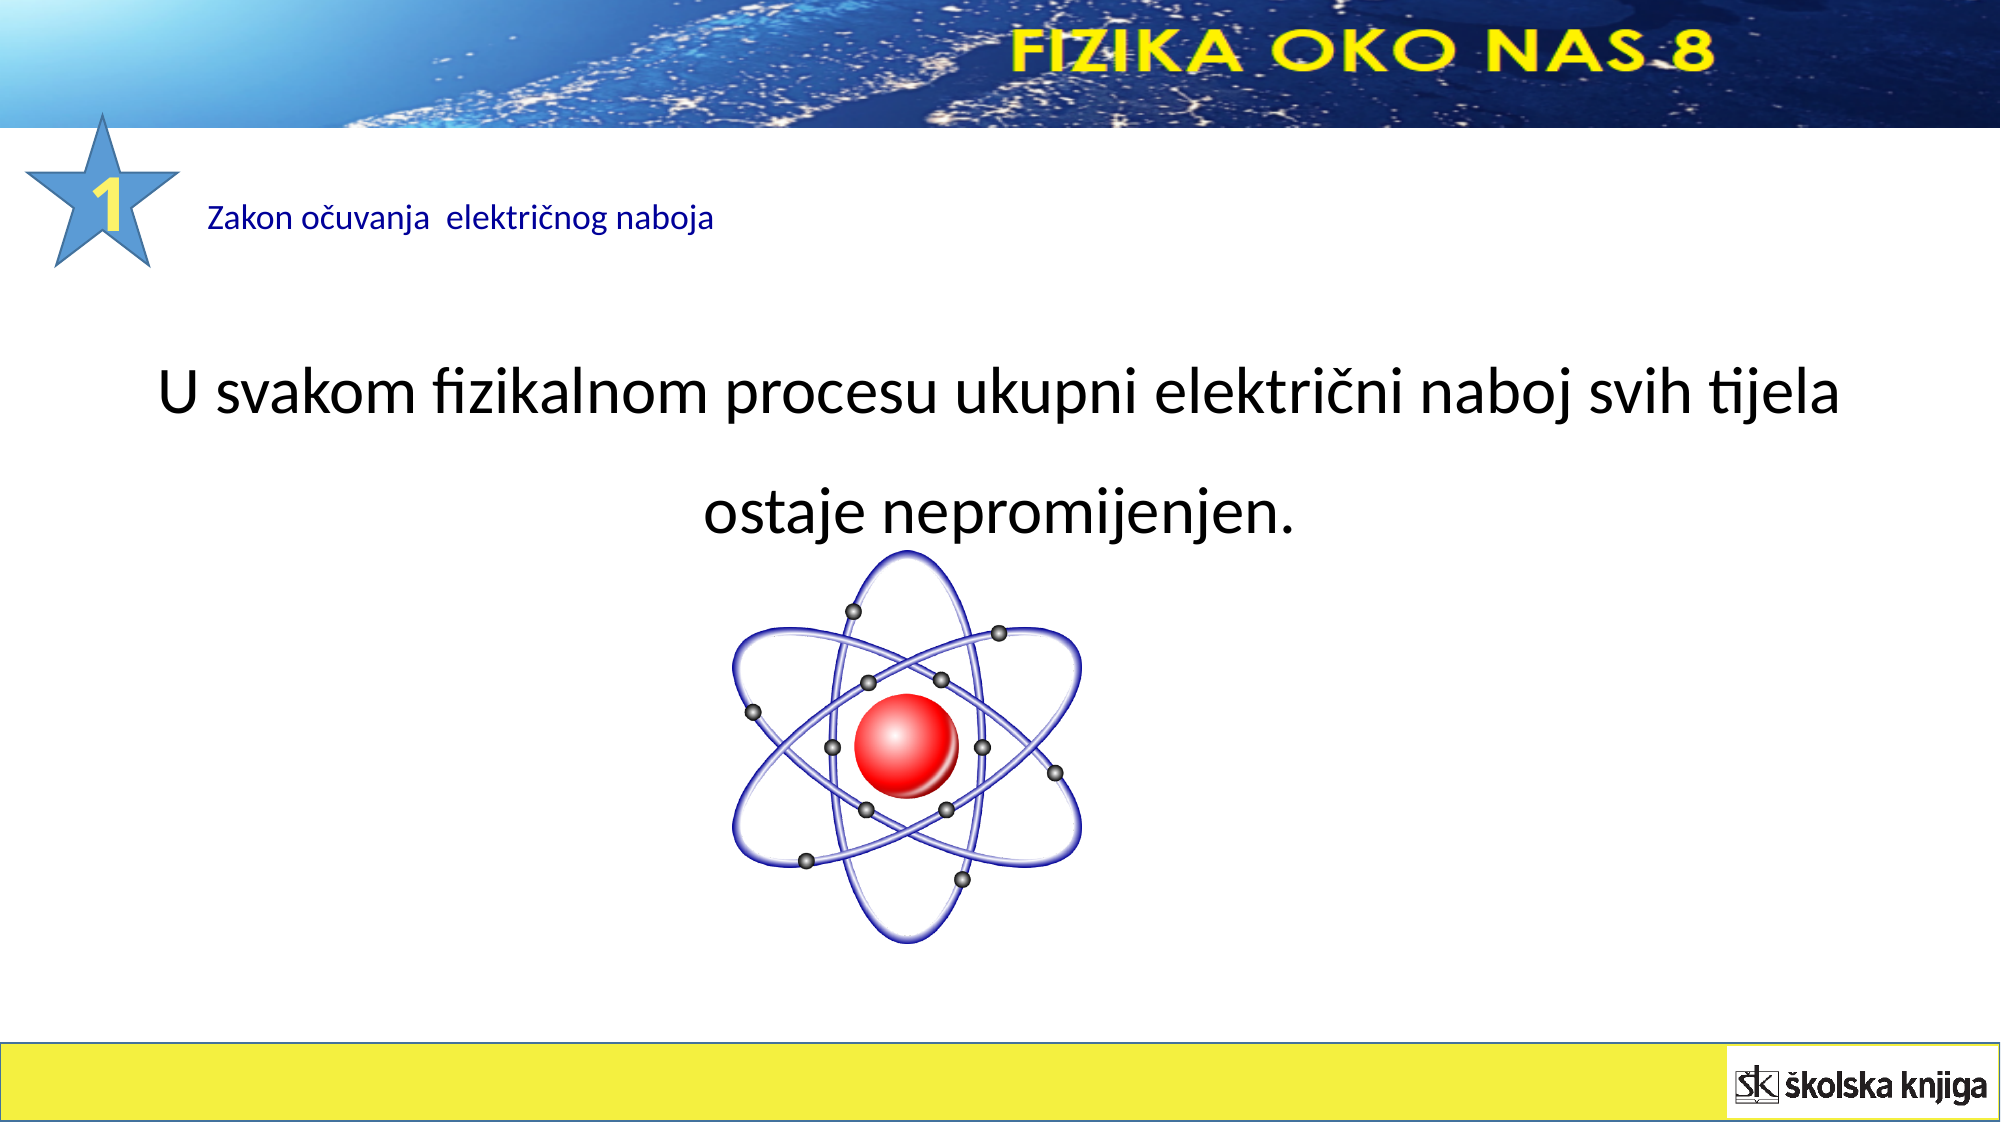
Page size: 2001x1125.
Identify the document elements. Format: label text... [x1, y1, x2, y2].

picture [1727, 1046, 1998, 1118]
picture [0, 0, 2000, 128]
text_box 1 [24, 111, 181, 269]
picture [732, 550, 1082, 944]
title Zakon očuvanja električnog naboja [192, 190, 1878, 289]
list U svakom fizikalnom procesu ukupni električni naboj svih tijela ostaje nepromijenjen. [137, 299, 1864, 558]
